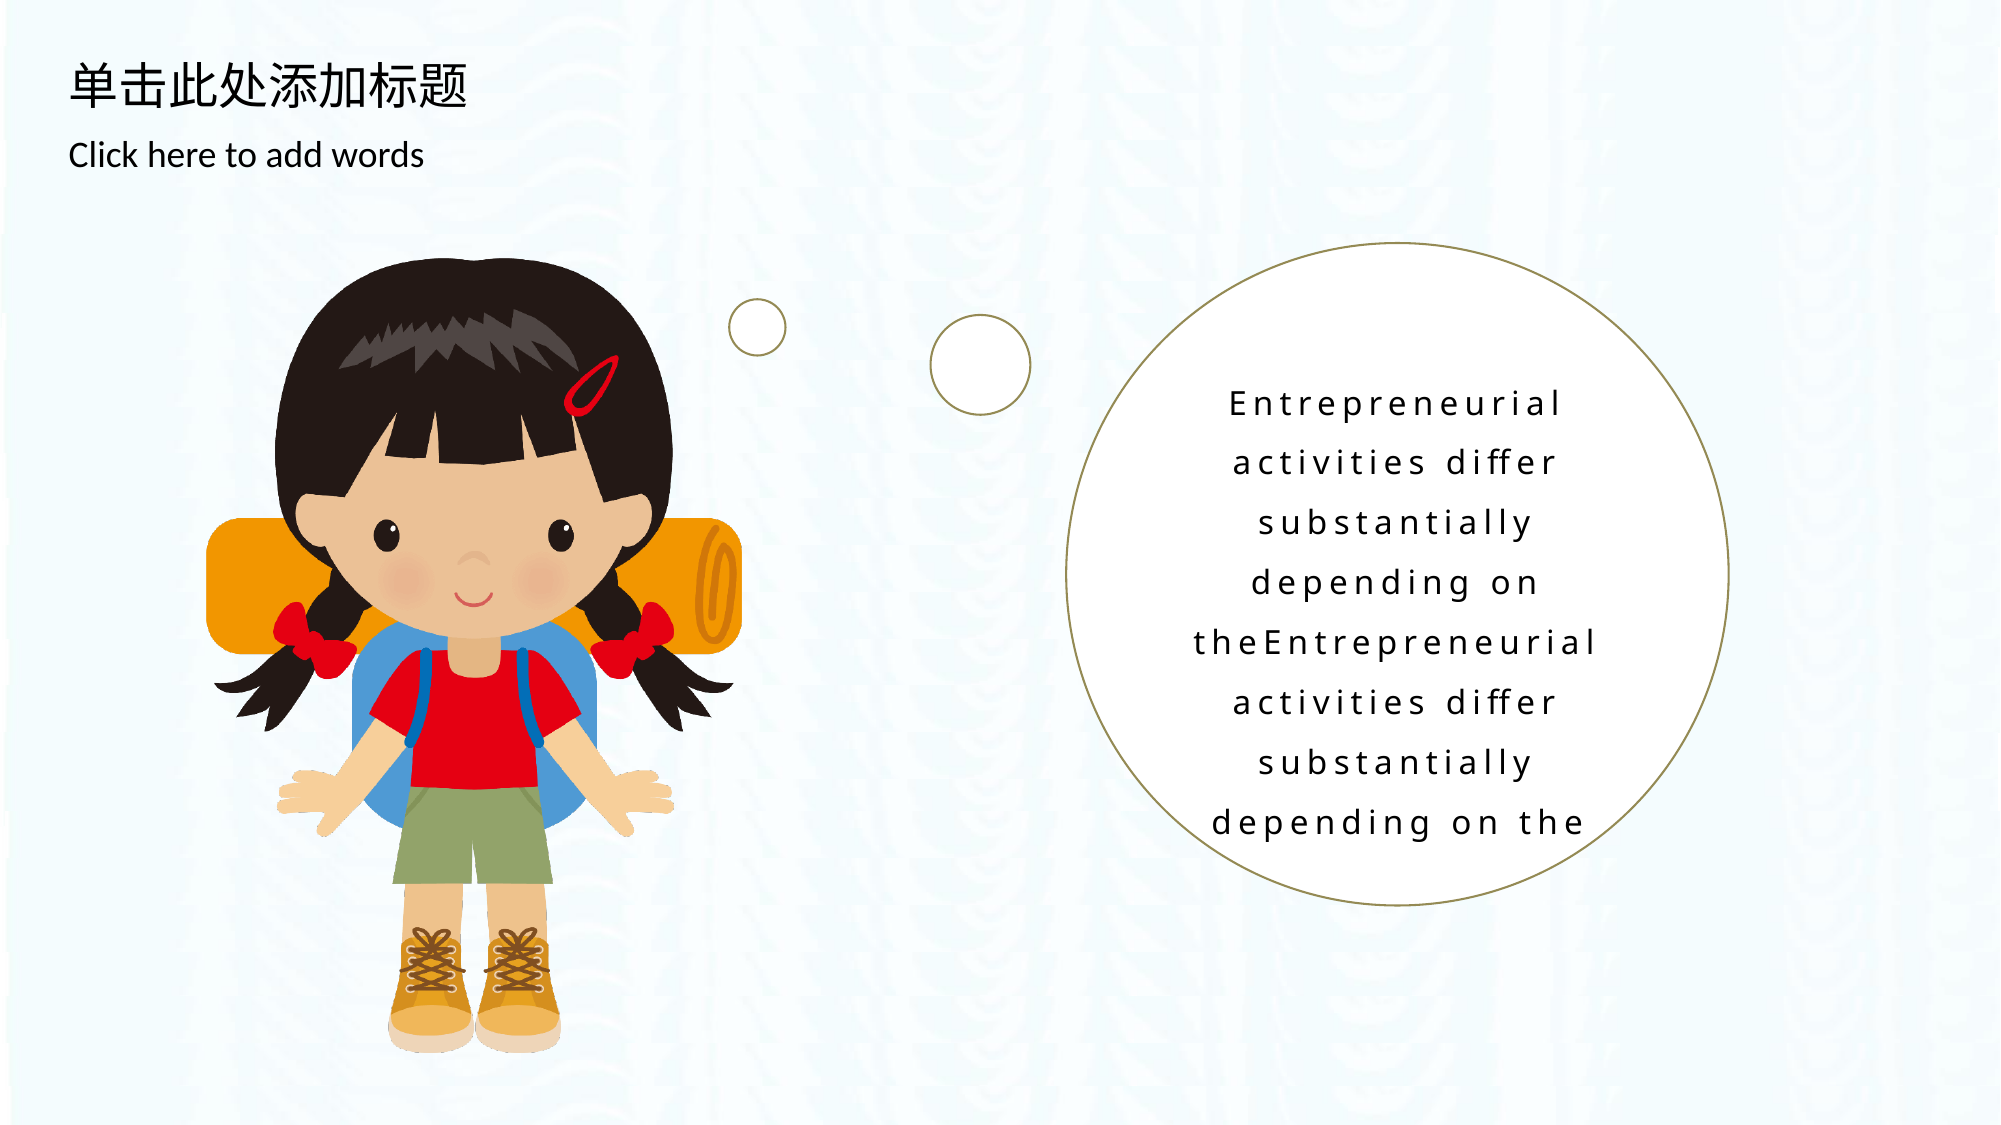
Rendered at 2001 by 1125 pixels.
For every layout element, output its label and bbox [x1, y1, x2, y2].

text_box [0, 0, 2000, 1125]
picture [206, 258, 742, 1053]
